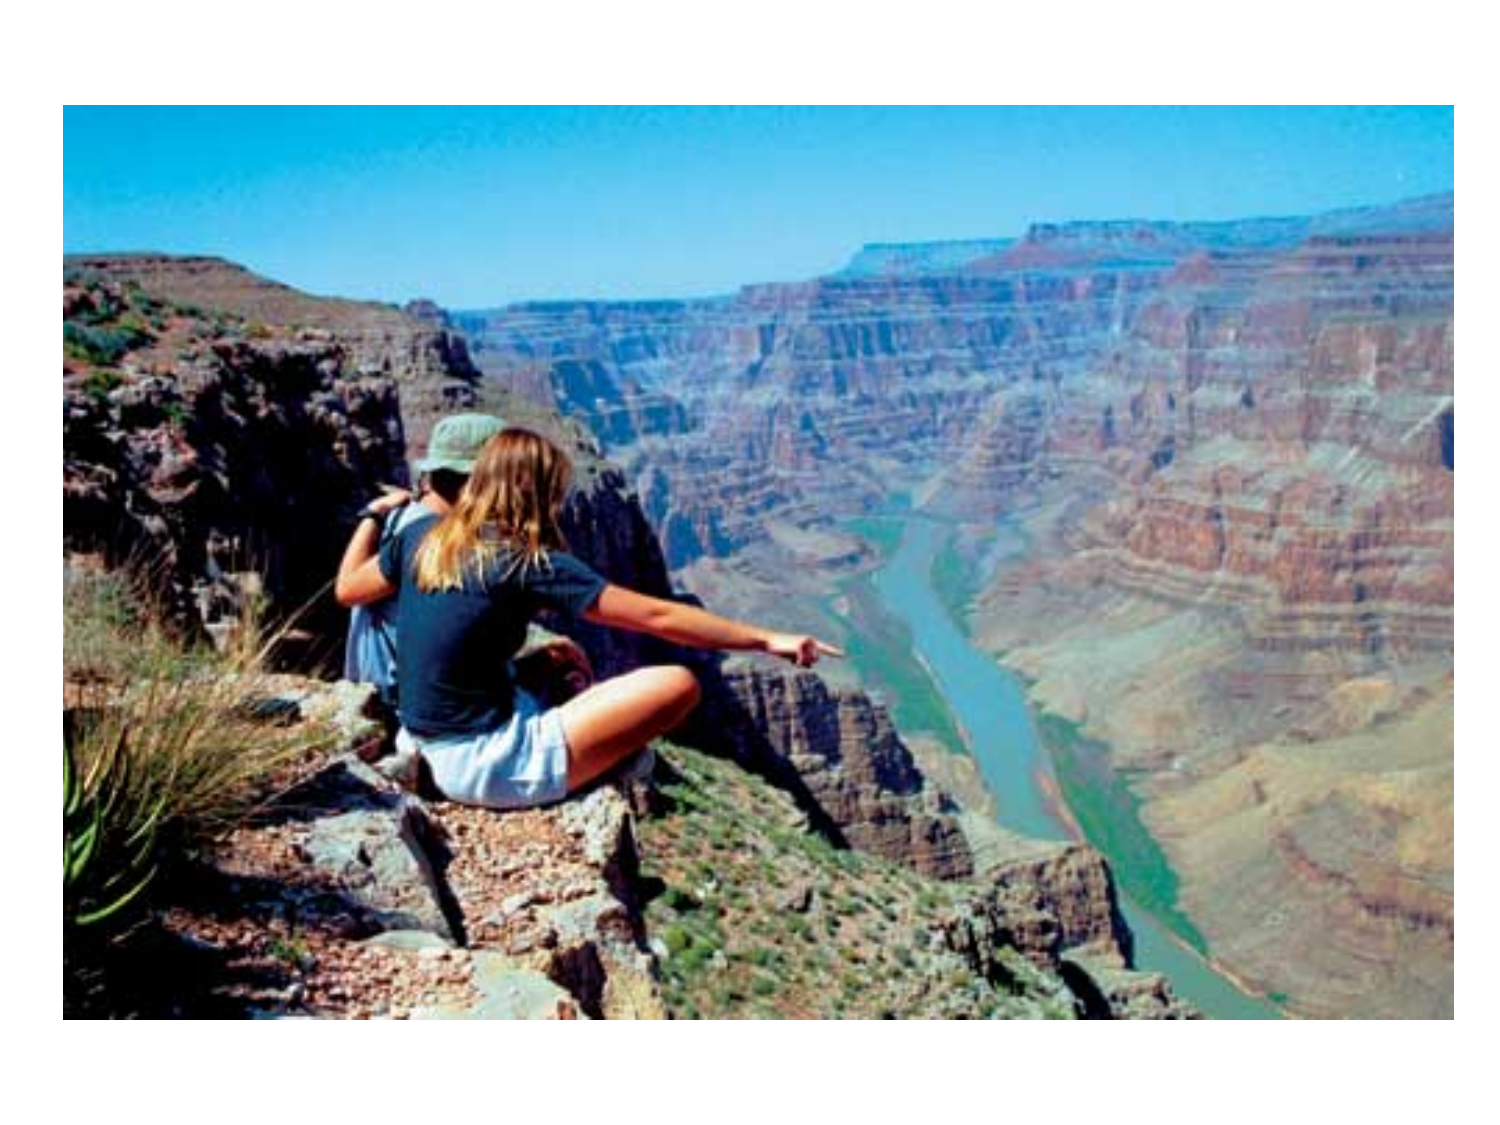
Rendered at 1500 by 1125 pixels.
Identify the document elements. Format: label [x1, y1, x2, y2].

picture [63, 105, 1454, 1020]
